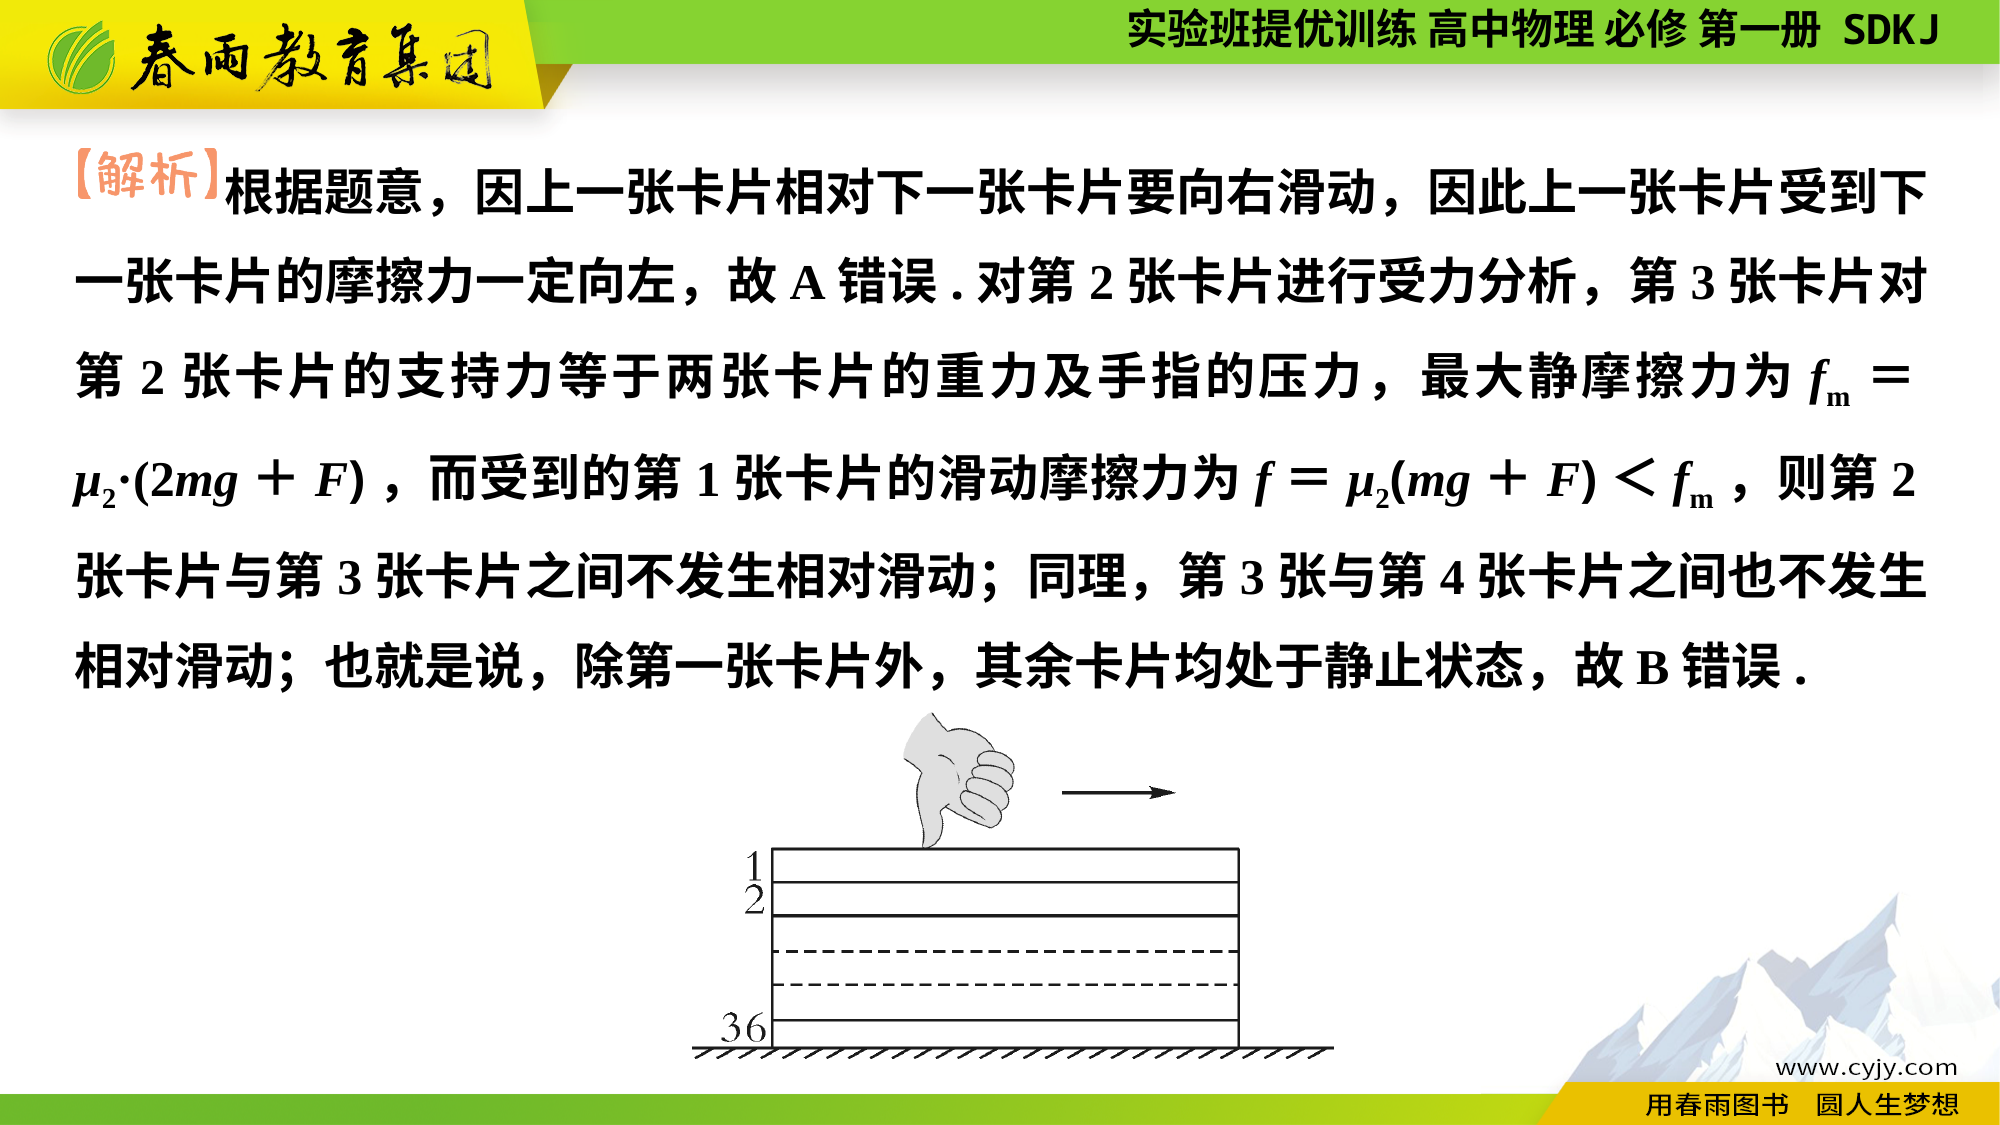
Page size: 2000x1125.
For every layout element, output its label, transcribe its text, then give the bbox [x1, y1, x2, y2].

list 根据题意，因上一张卡片相对下一张卡片要向右滑动，因此上一张卡片受到下一张卡片的摩擦力一定向左，故A错误.对第2张卡片进行受力分析，第3张卡片对第2张卡片的支持力等于两张卡片的重力及手指的压力，最大静摩擦力为fm＝μ2·(2mg＋F)，而受到的第1张卡片的滑动摩擦力为f＝μ2(mg＋F)＜fm，则第2张卡片与第3张卡片之间不发生相对滑动；同理，第3张与第4张卡片之间也不发生相对滑动；也就是说，除第一张卡片外，其余卡片均处于静止状态，故B错误. [59, 122, 1944, 683]
picture [0, 0, 2000, 1125]
